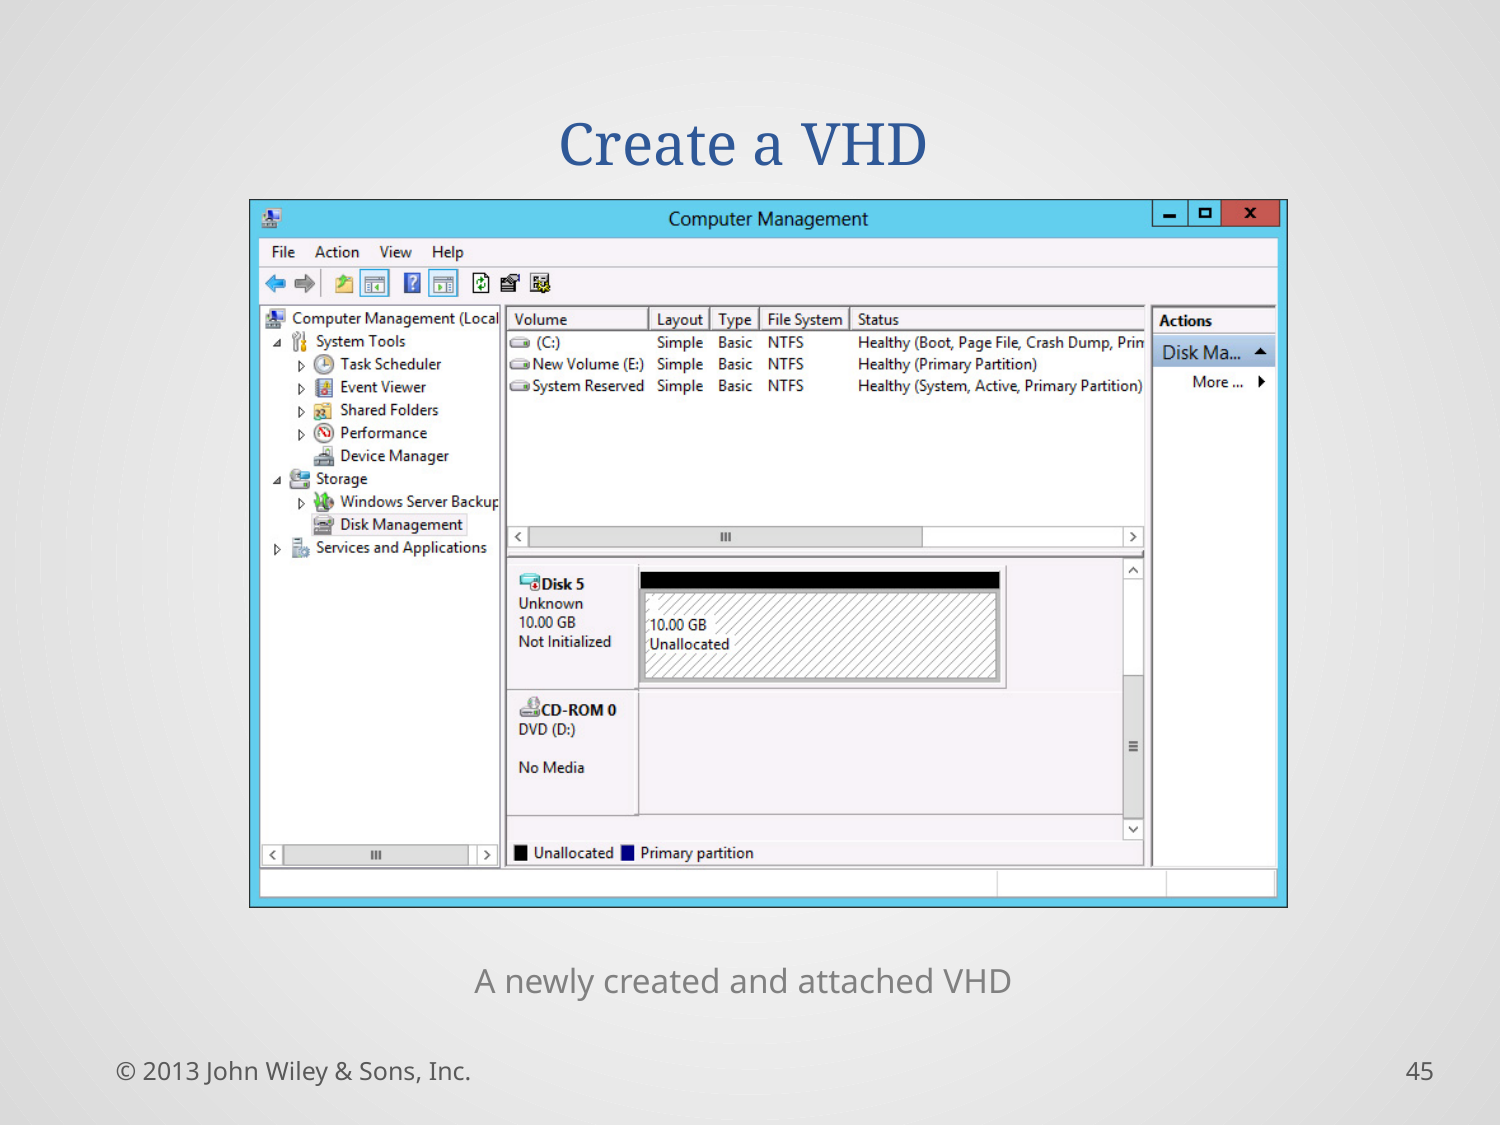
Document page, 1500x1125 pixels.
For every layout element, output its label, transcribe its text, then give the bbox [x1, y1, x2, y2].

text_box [249, 199, 1288, 959]
list A newly created and attached VHD [275, 968, 1213, 1041]
slide_number 45 [1401, 1042, 1494, 1103]
title Create a VHD [275, 37, 1213, 185]
footer © 2013 John Wiley & Sons, Inc. [108, 1042, 576, 1103]
